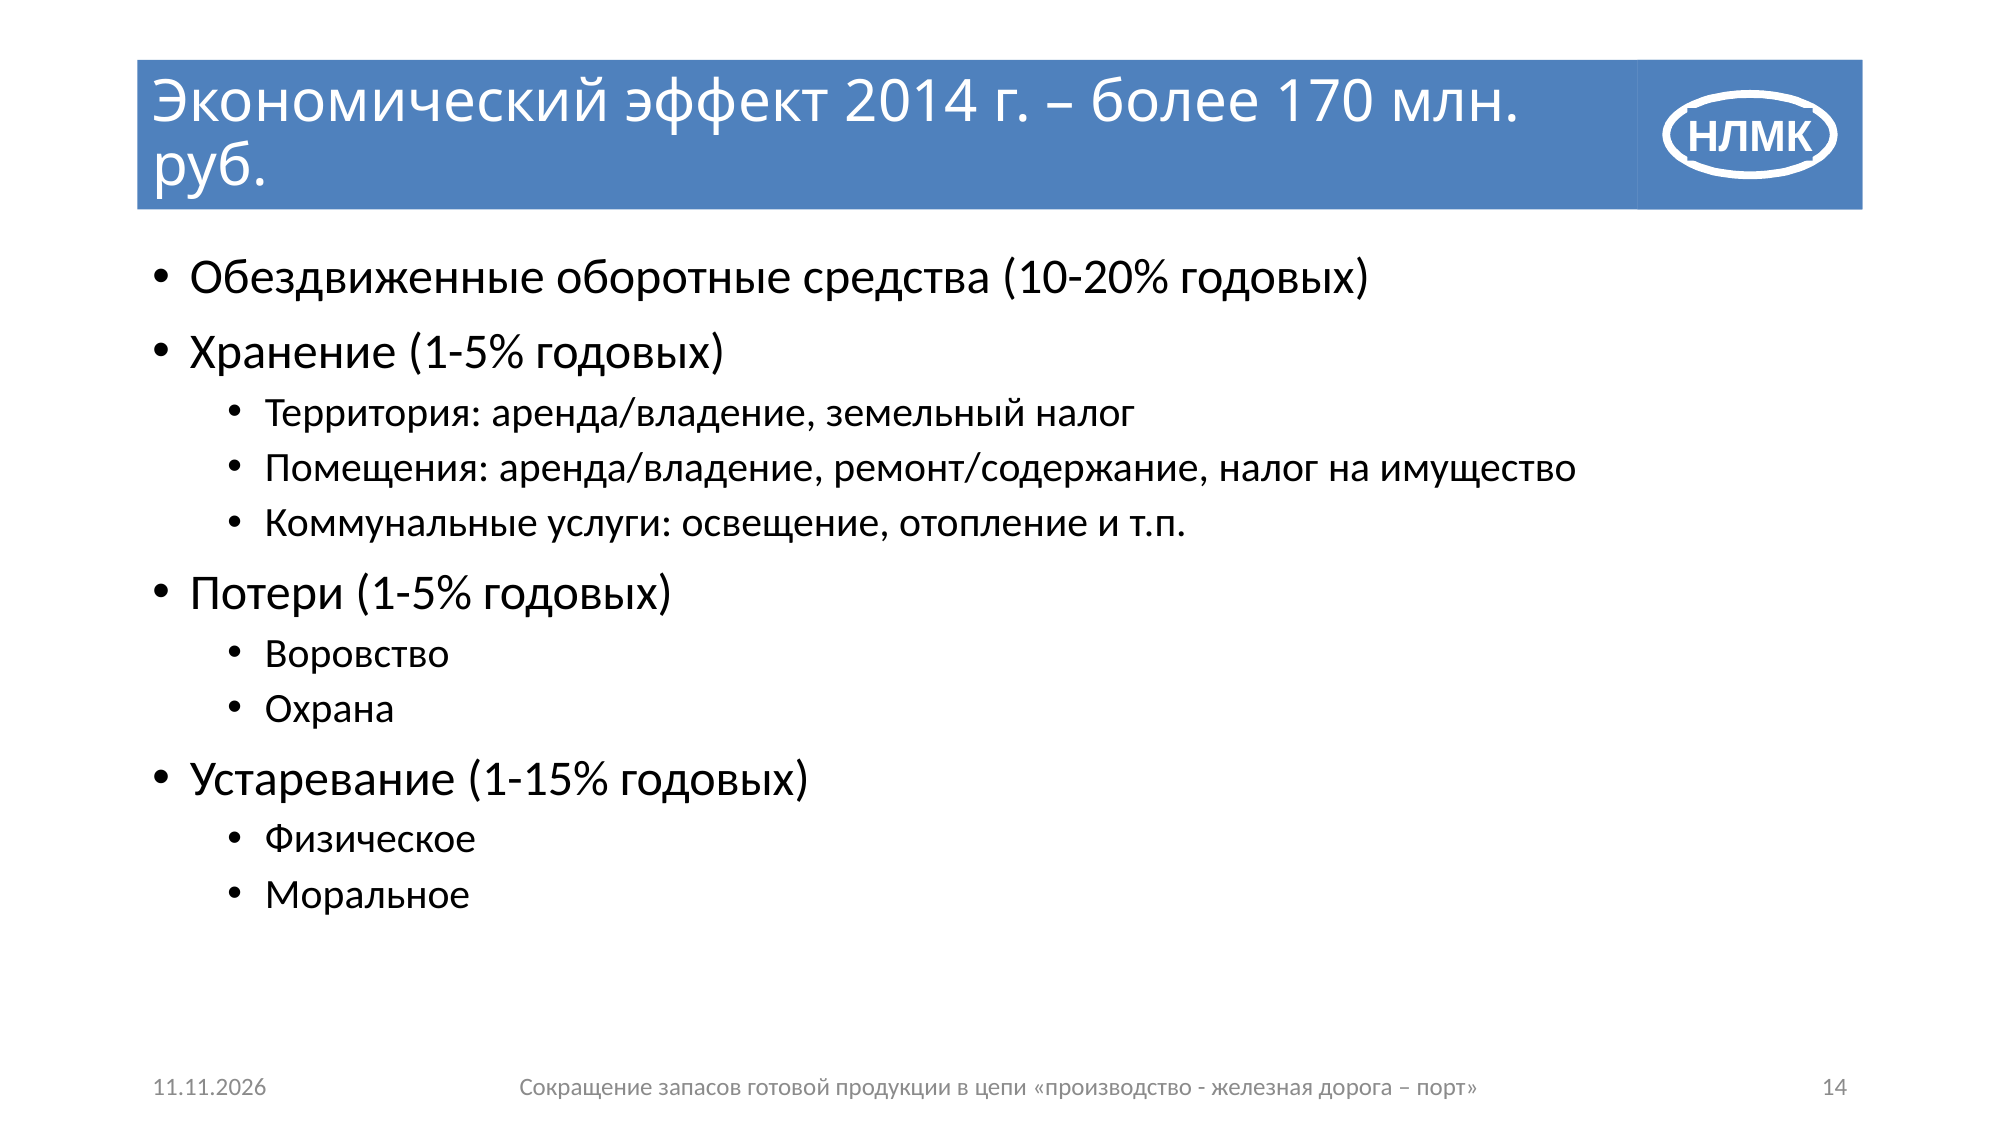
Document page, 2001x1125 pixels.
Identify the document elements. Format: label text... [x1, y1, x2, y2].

list Обездвиженные оборотные средства (10-20% годовых) Хранение (1-5% годовых) Территория: аренда/владение, земельный налог Помещения: аренда/владение, ремонт/содержание, налог на имущество Коммунальные услуги: освещение, отопление и т.п. Потери (1-5% годовых) Воровство Охрана Устаревание (1-15% годовых) Физическое Моральное [137, 243, 1863, 1035]
slide_number 14 [1412, 1068, 1863, 1103]
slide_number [137, 1068, 458, 1103]
footer Сокращение запасов готовой продукции в цепи «производство - железная дорога – порт» [458, 1068, 1412, 1103]
title Экономический эффект 2014 г. – более 170 млн. руб. [137, 59, 1638, 210]
